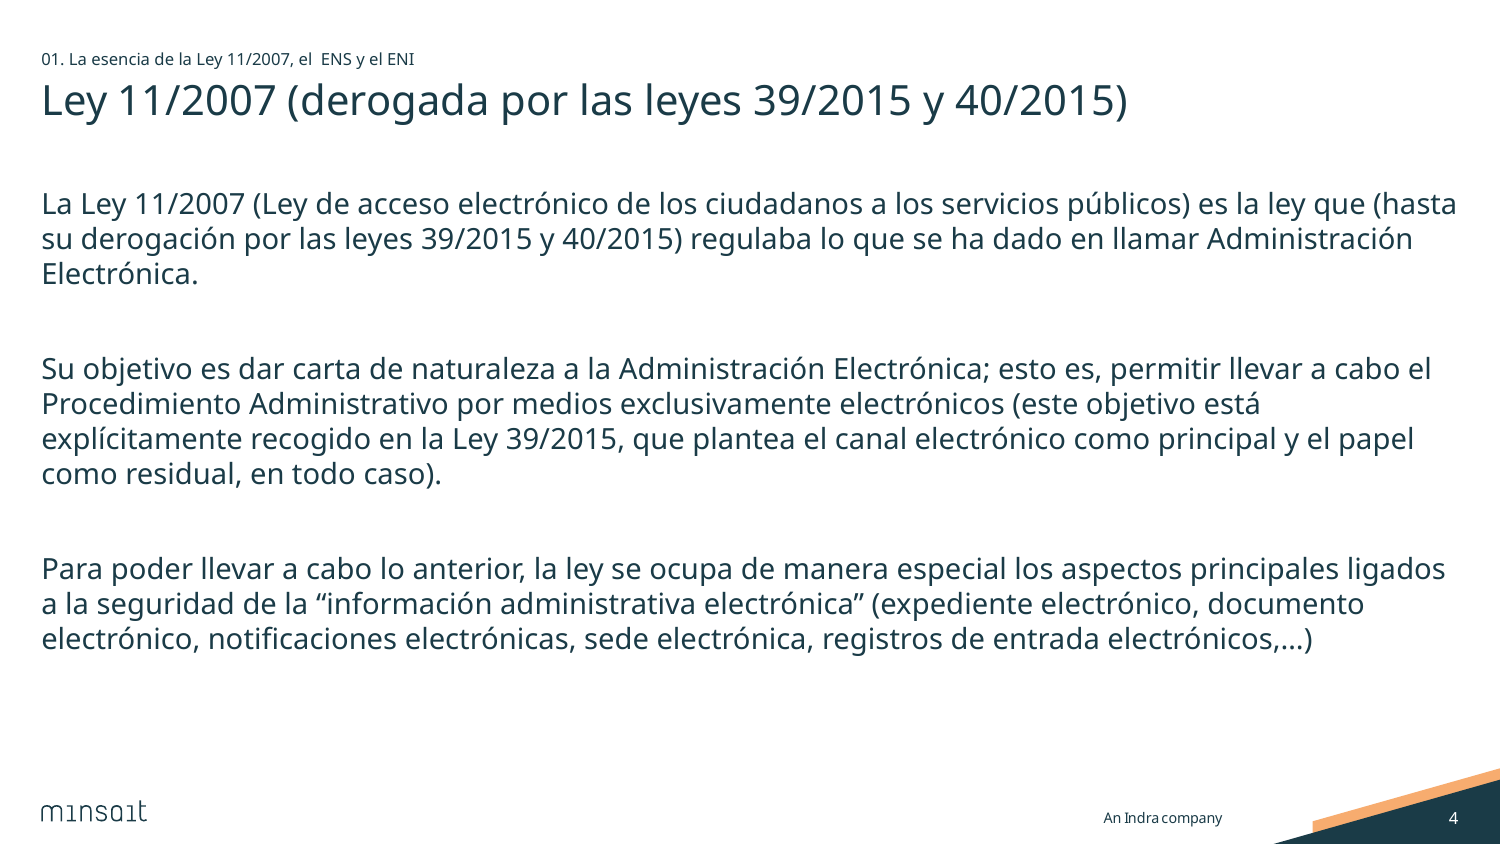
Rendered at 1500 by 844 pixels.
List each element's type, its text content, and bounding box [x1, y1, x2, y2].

title Ley 11/2007 (derogada por las leyes 39/2015 y 40/2015) [41, 79, 1459, 185]
list 01. La esencia de la Ley 11/2007, el ENS y el ENI [41, 43, 1459, 75]
text_box La Ley 11/2007 (Ley de acceso electrónico de los ciudadanos a los servicios públicos) es la ley que (hasta su derogación por las leyes 39/2015 y 40/2015) regulaba lo que se ha dado en llamar Administración Electrónica. Su objetivo es dar carta de naturaleza a la Administración Electrónica; esto es, permitir llevar a cabo el Procedimiento Administrativo por medios exclusivamente electrónicos (este objetivo está explícitamente recogido en la Ley 39/2015, que plantea el canal electrónico como principal y el papel como residual, en todo caso). Para poder llevar a cabo lo anterior, la ley se ocupa de manera especial los aspectos principales ligados a la seguridad de la “información administrativa electrónica” (expediente electrónico, documento electrónico, notificaciones electrónicas, sede electrónica, registros de entrada electrónicos,…) [41, 185, 1459, 471]
